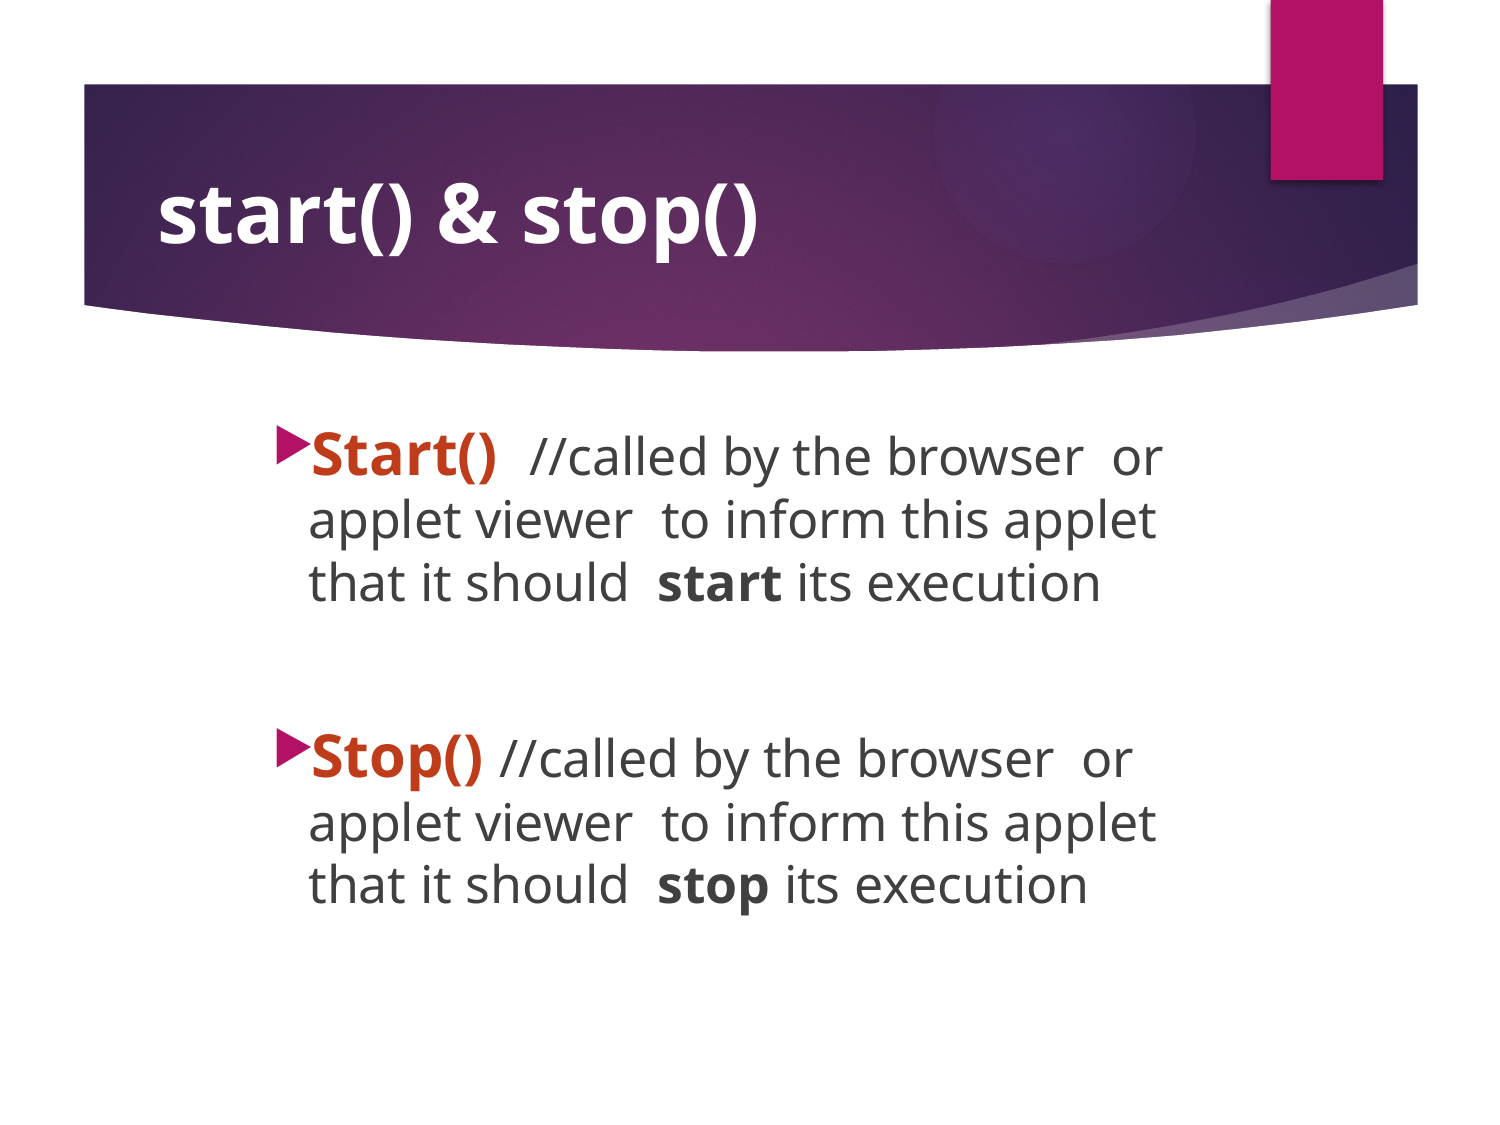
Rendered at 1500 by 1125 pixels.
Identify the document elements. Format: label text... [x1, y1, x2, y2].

list Start() //called by the browser or applet viewer to inform this applet that it should start its execution Stop() //called by the browser or applet viewer to inform this applet that it should stop its execution [141, 408, 1183, 988]
title start() & stop() [142, 152, 1183, 269]
